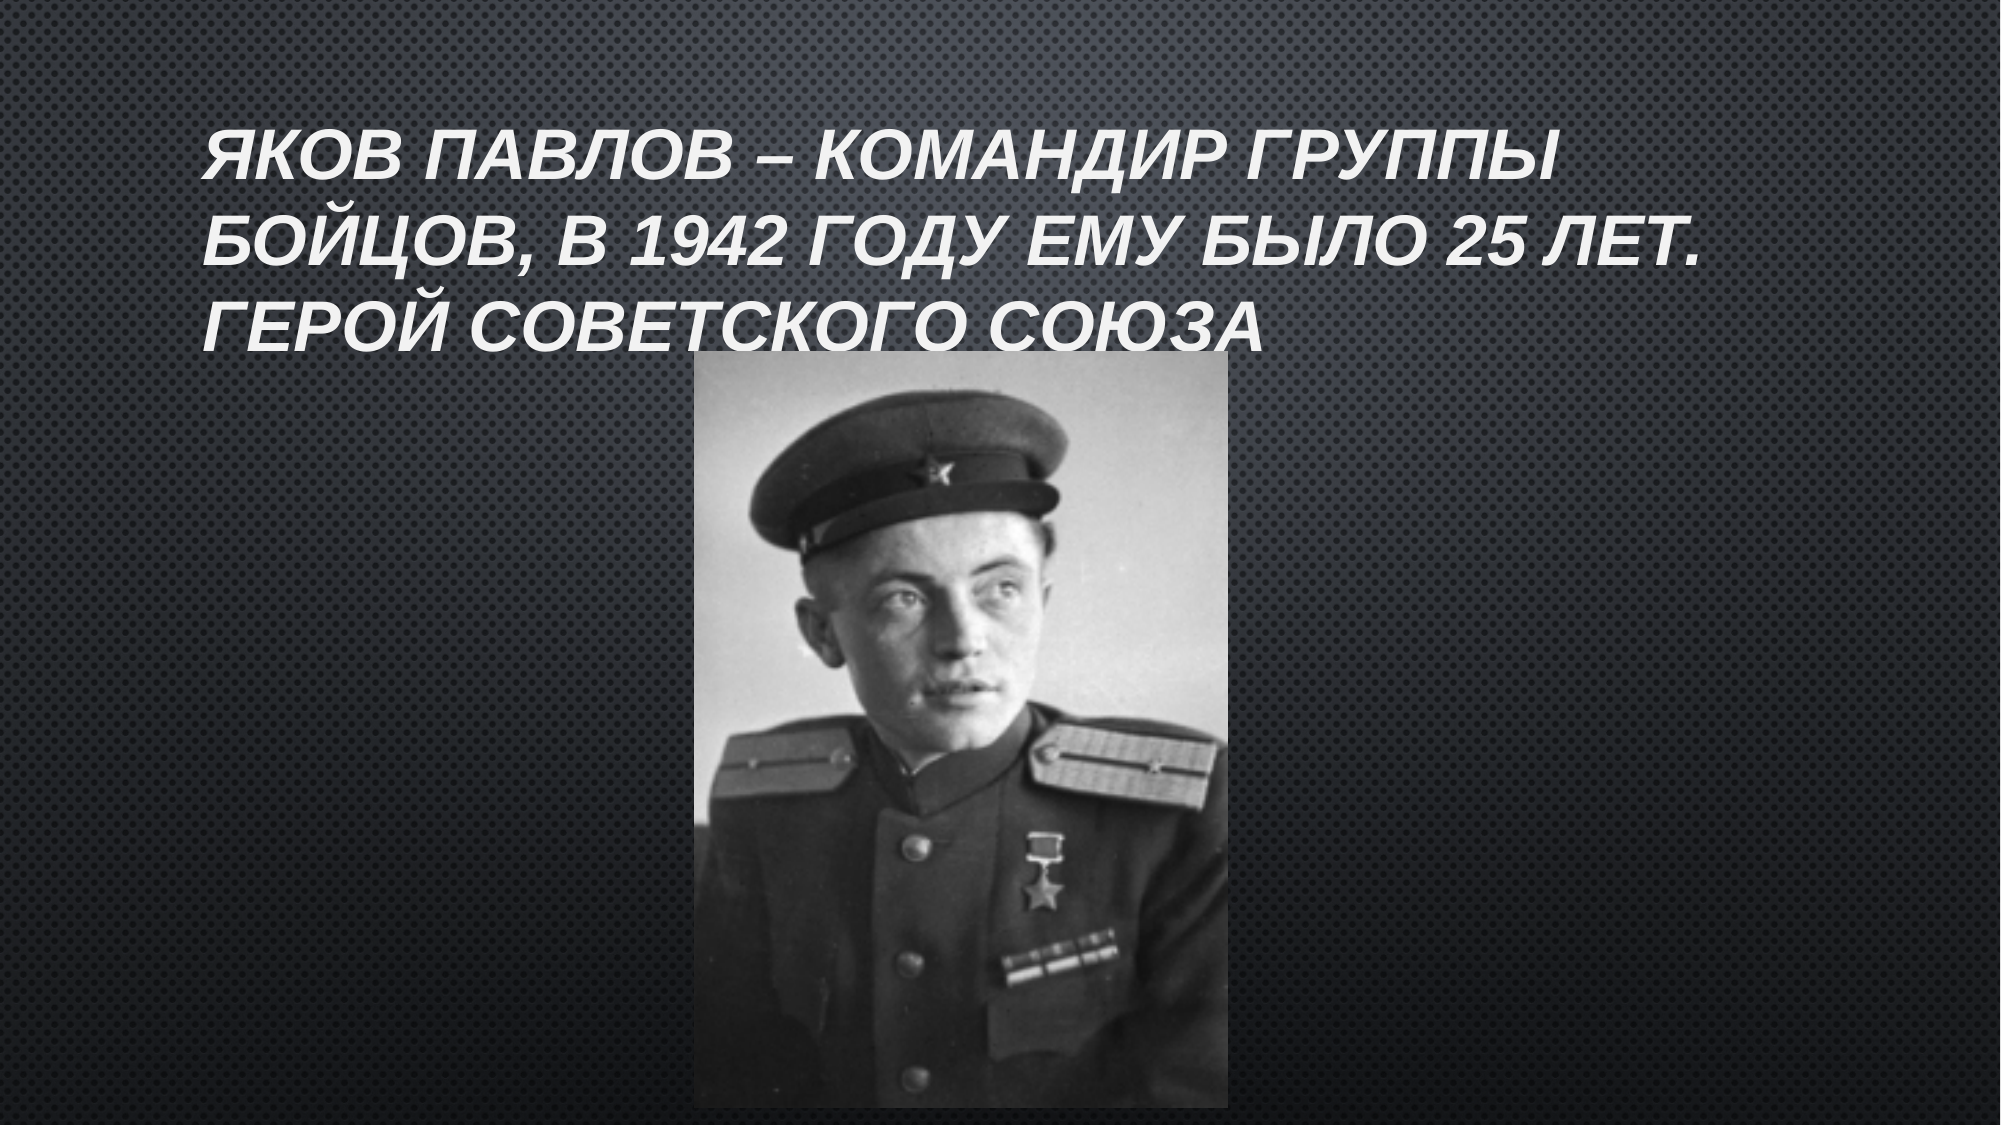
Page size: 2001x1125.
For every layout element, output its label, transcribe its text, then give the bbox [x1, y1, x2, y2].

title Яков Павлов – командир группы бойцов, в 1942 году ему было 25 лет. Герой Советского Союза [187, 99, 1813, 413]
picture [694, 351, 1228, 1108]
